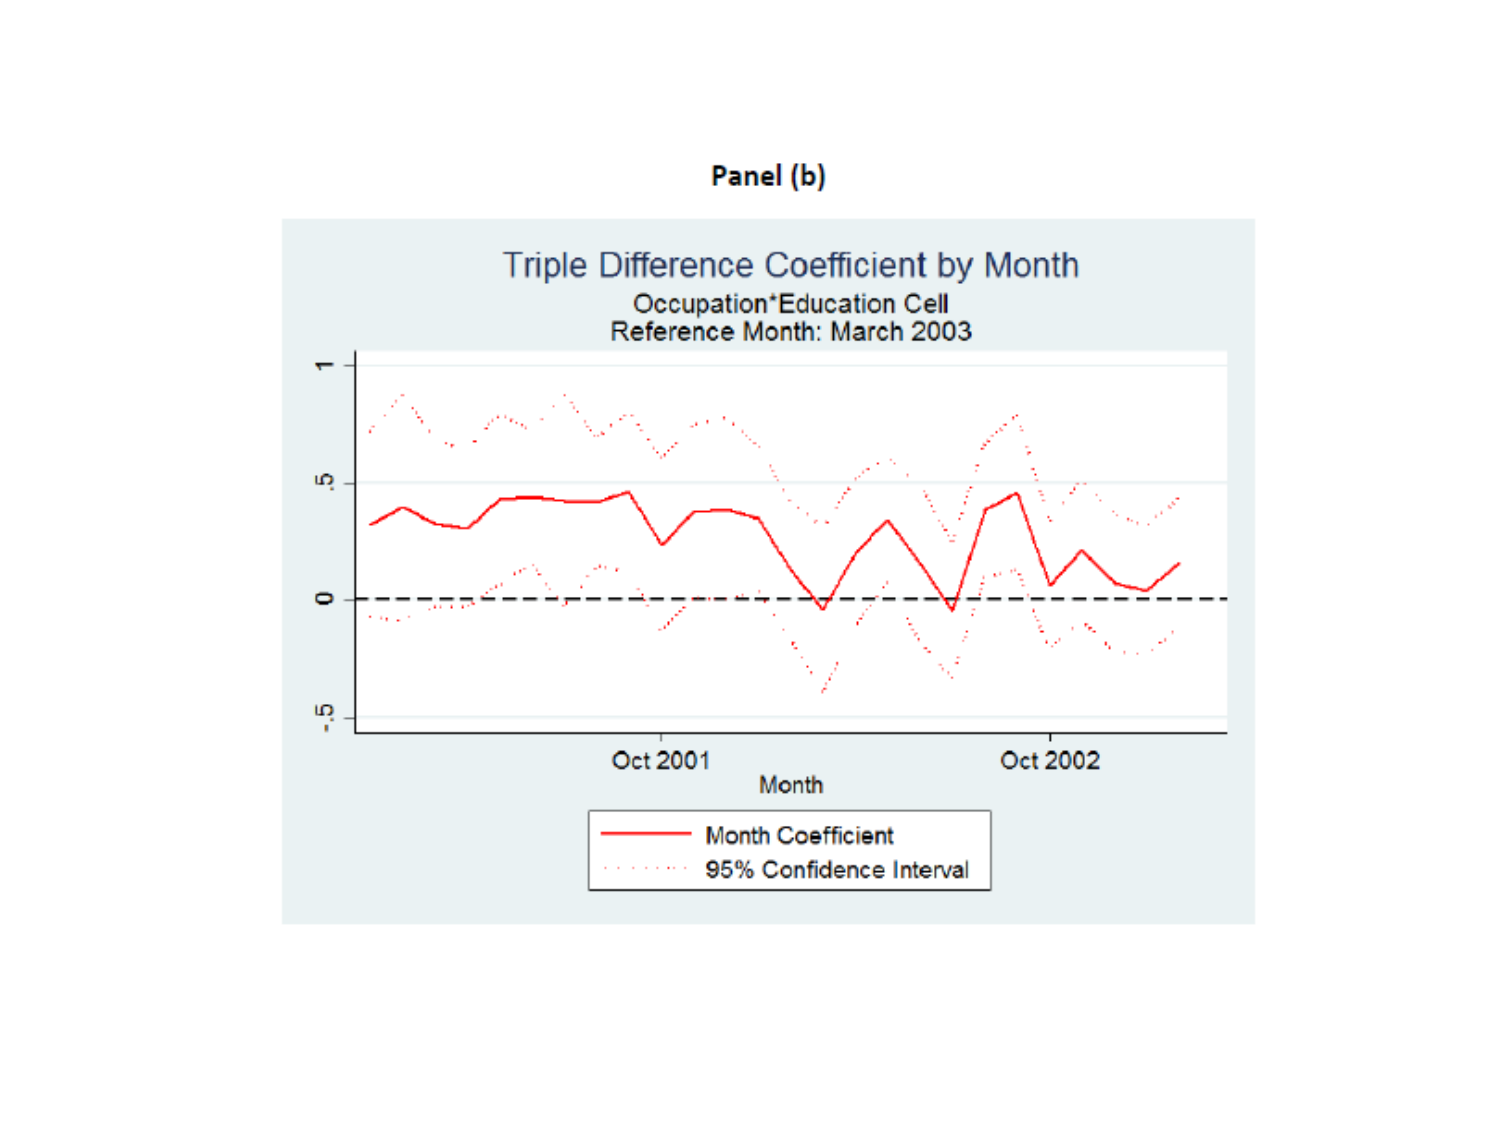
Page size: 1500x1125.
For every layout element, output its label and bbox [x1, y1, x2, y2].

picture [224, 162, 1286, 943]
